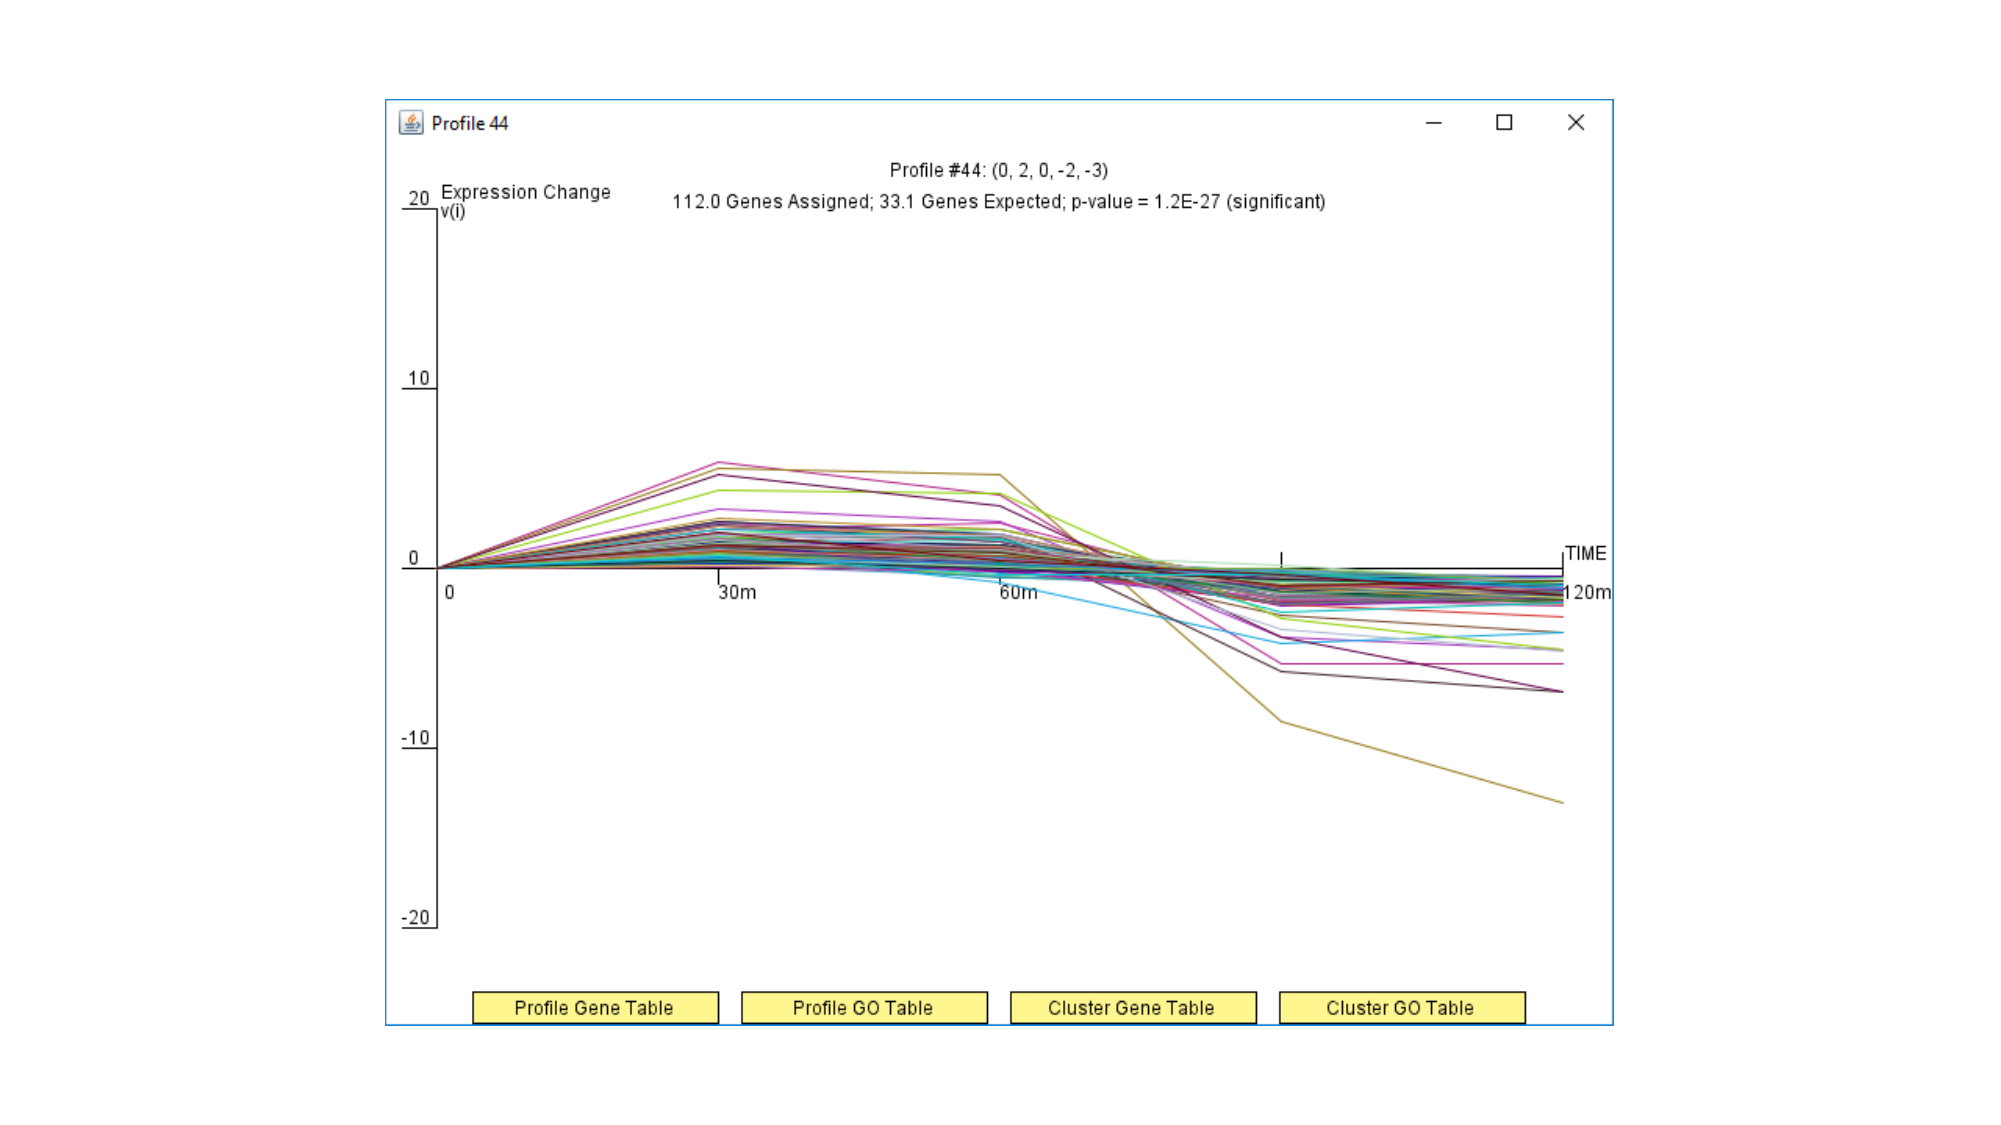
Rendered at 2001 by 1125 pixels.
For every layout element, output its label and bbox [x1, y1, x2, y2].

picture [385, 99, 1614, 1026]
